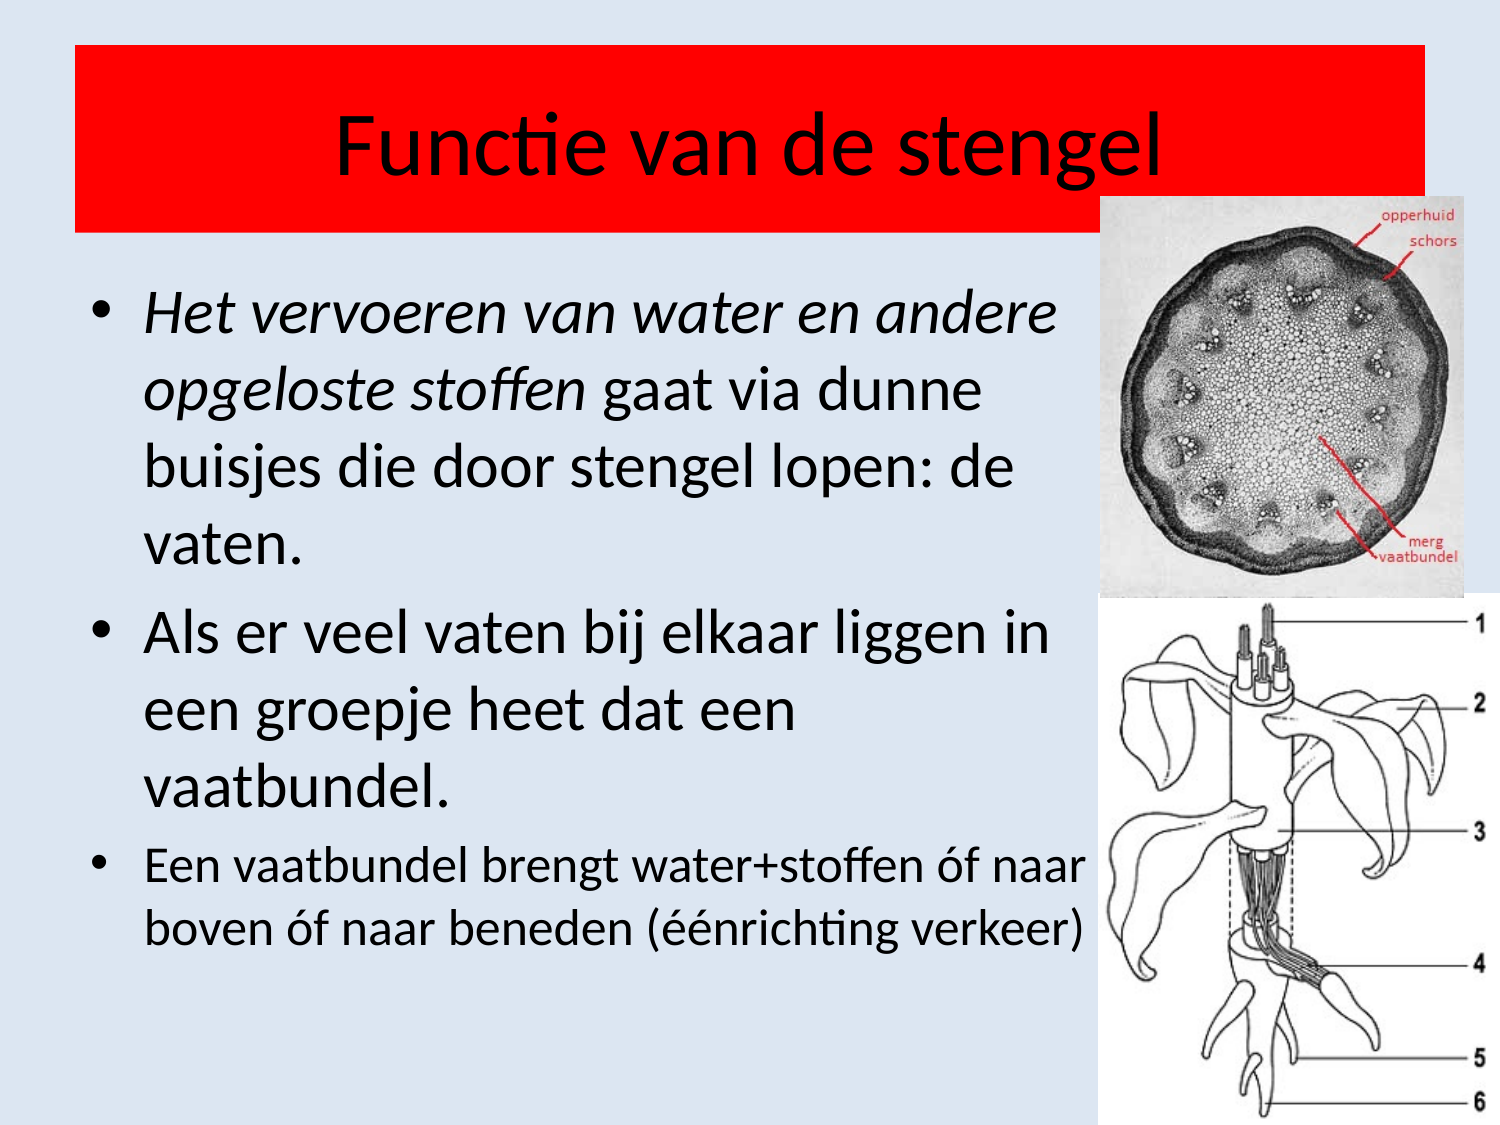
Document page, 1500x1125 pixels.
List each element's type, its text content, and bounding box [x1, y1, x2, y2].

picture [1098, 196, 1500, 1125]
title Functie van de stengel [75, 45, 1425, 233]
list Het vervoeren van water en andere opgeloste stoffen gaat via dunne buisjes die door stengel lopen: de vaten. Als er veel vaten bij elkaar liggen in een groepje heet dat een vaatbundel. Een vaatbundel brengt water+stoffen óf naar boven óf naar beneden (éénrichting verkeer) [75, 262, 1095, 1005]
